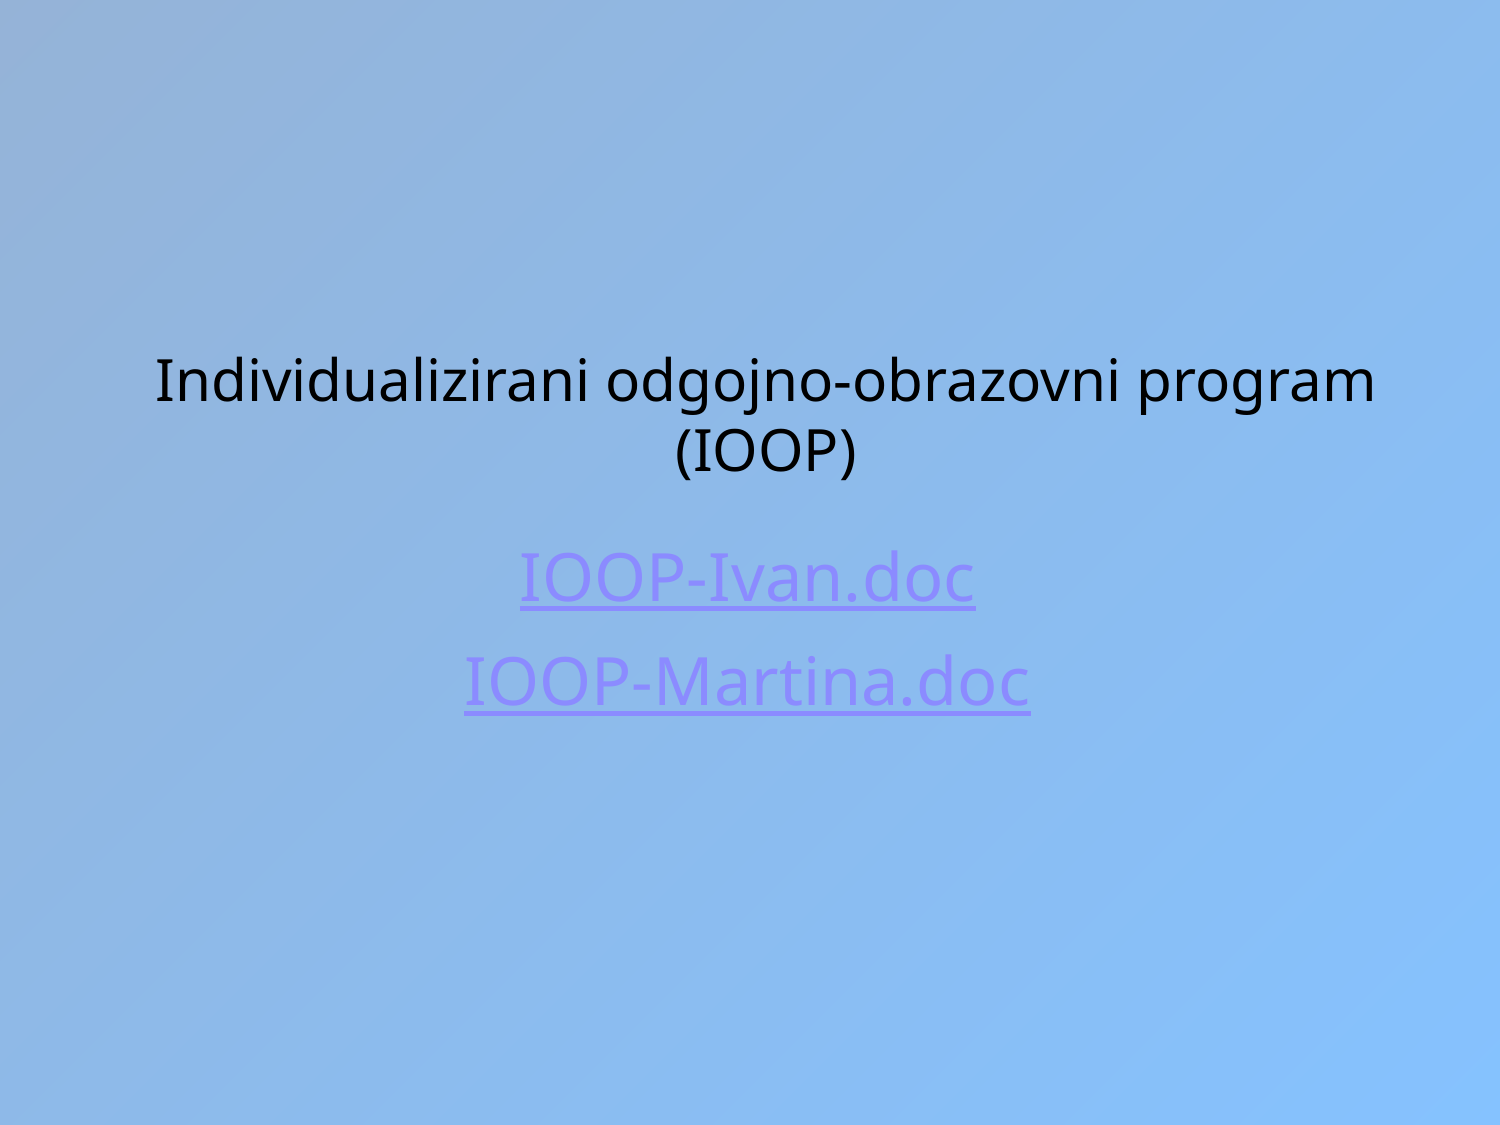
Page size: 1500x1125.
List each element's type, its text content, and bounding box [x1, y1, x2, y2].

subtitle IOOP-Ivan.doc IOOP-Martina.doc [222, 527, 1273, 815]
title Individualizirani odgojno-obrazovni program (IOOP) [128, 292, 1404, 535]
